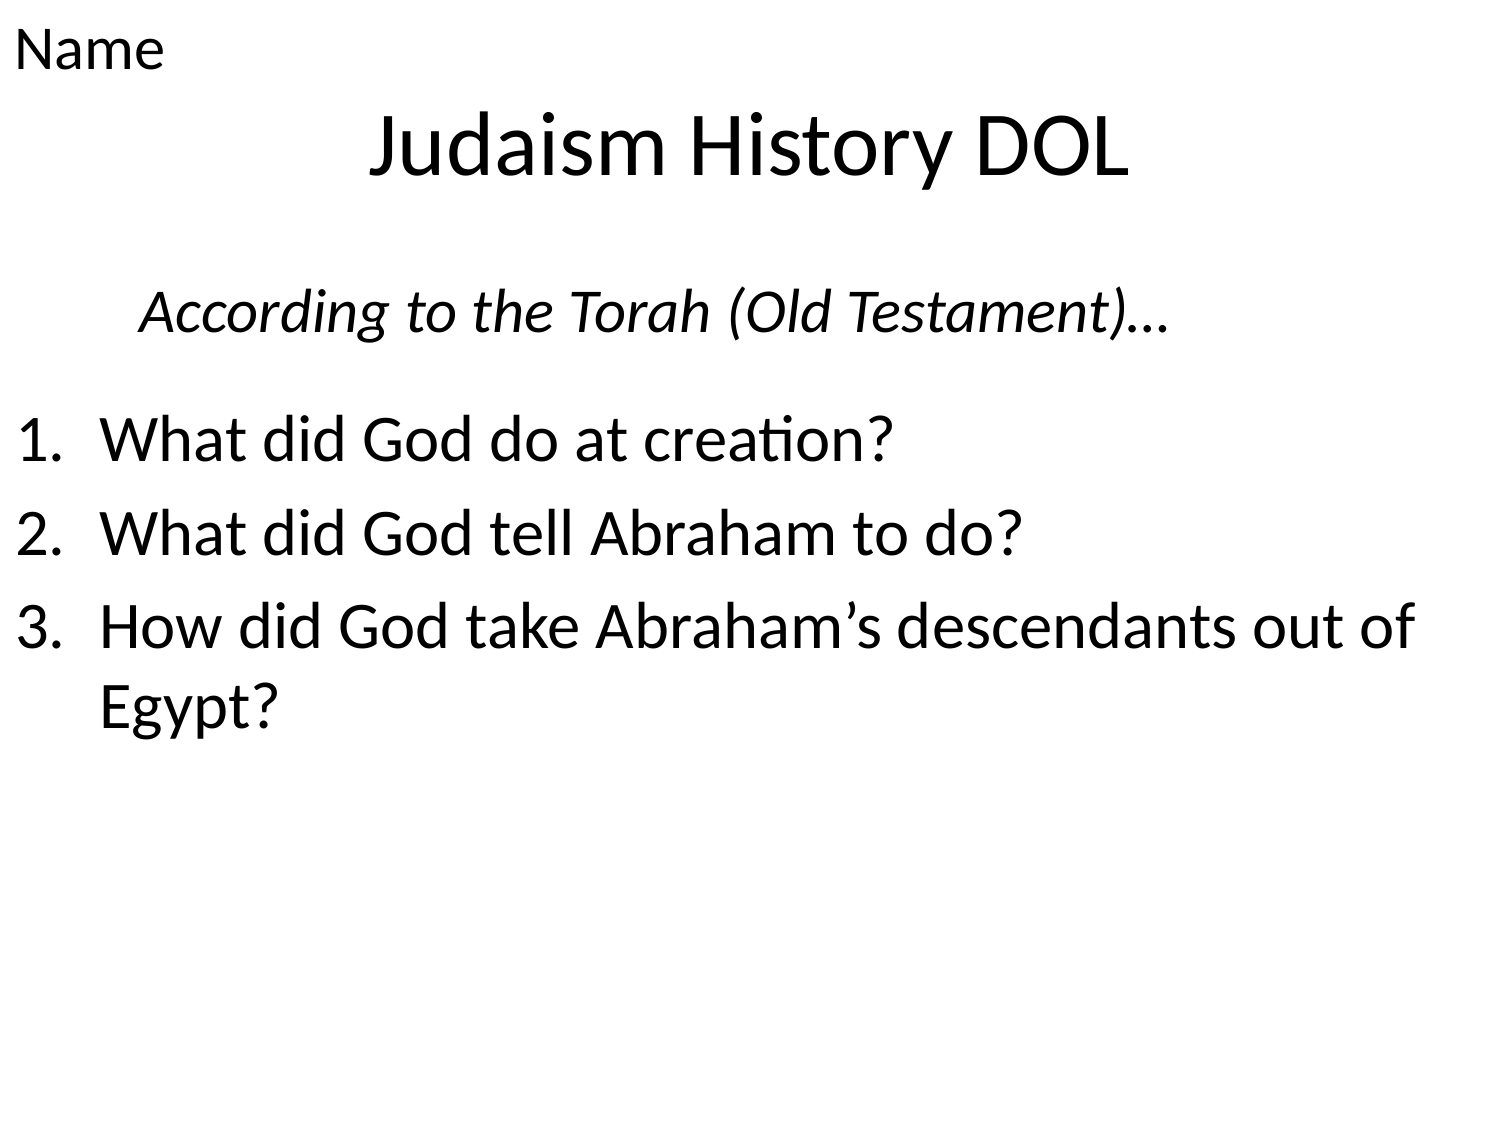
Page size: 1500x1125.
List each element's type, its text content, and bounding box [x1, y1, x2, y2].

text_box Name [0, 0, 200, 90]
text_box According to the Torah (Old Testament)… [125, 262, 1350, 353]
title Judaism History DOL [75, 45, 1425, 233]
list What did God do at creation? What did God tell Abraham to do? How did God take Abraham’s descendants out of Egypt? [0, 387, 1500, 1005]
